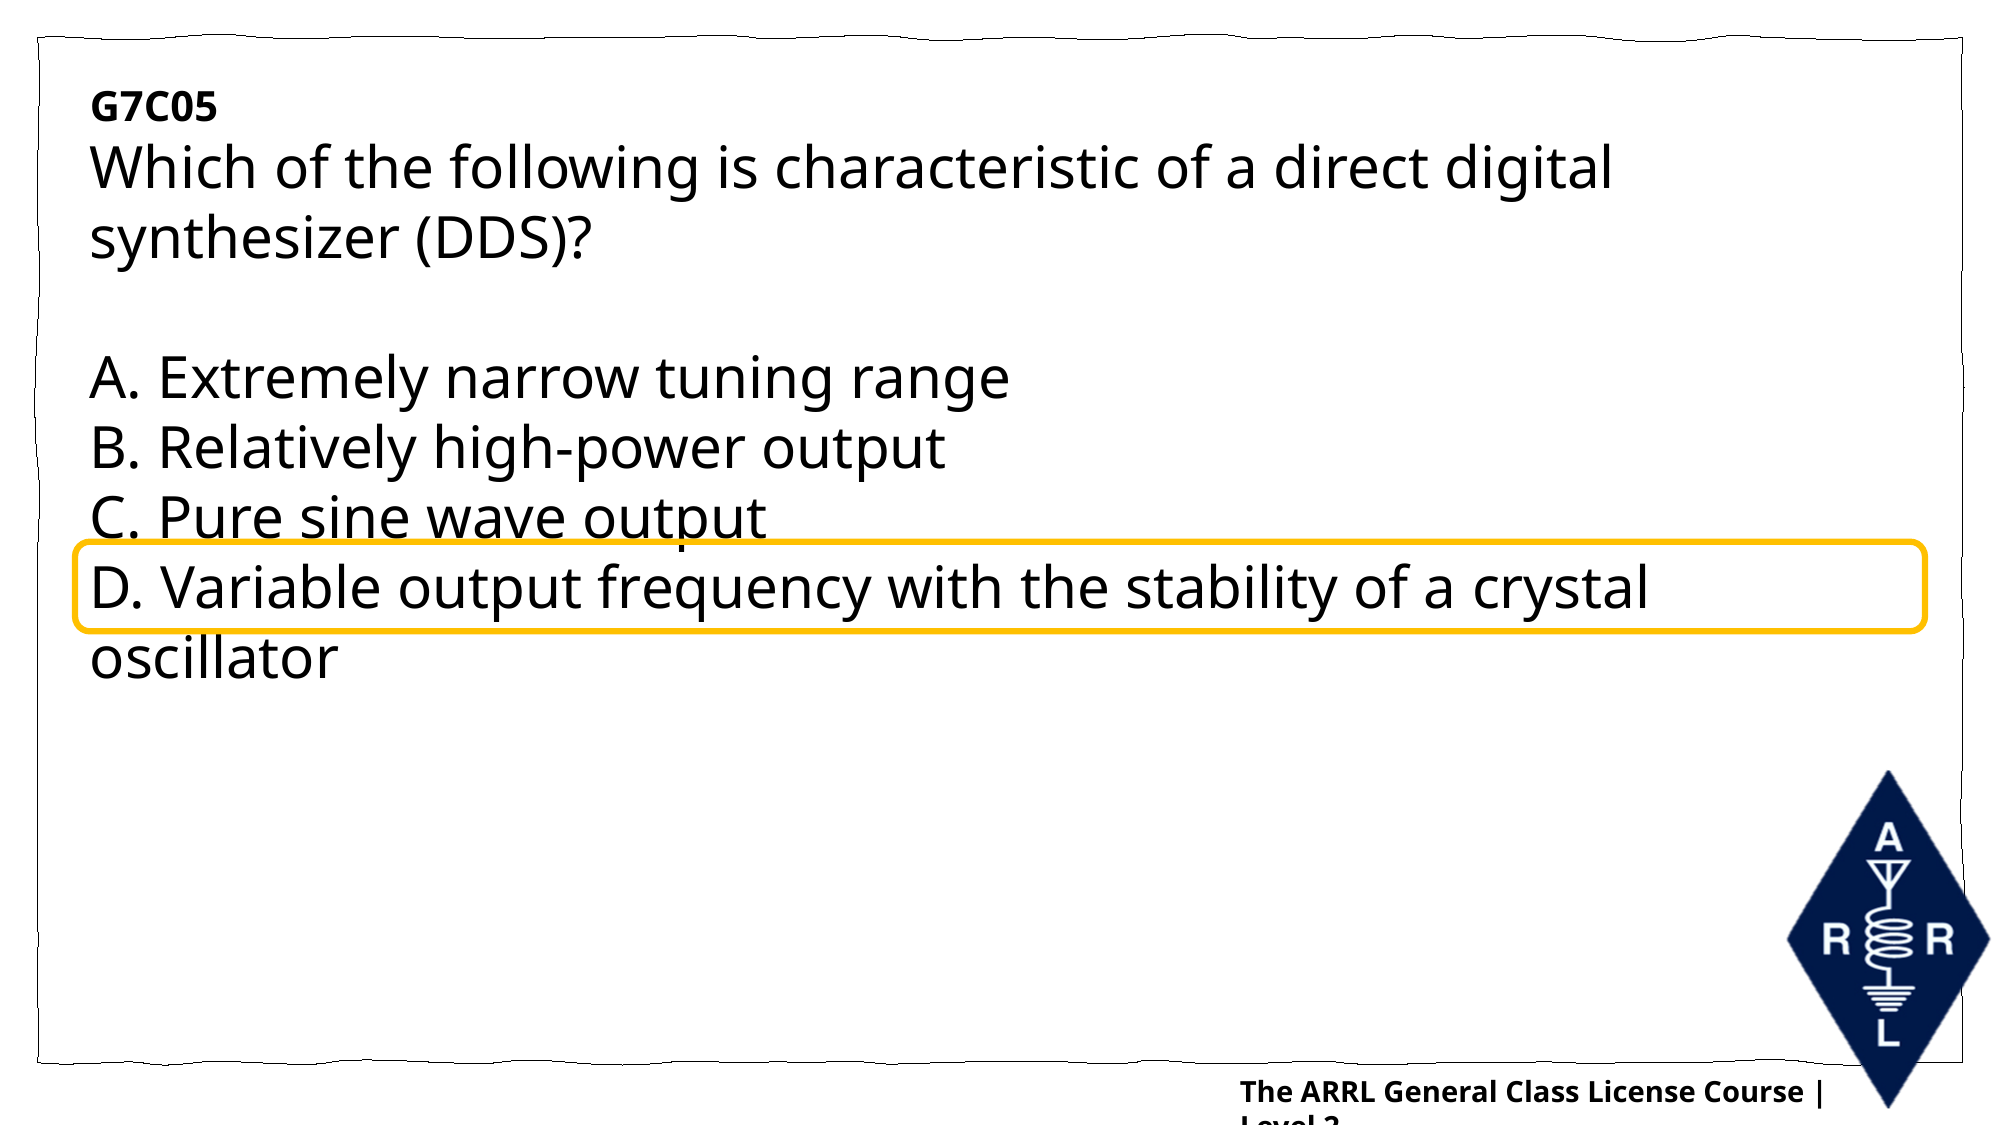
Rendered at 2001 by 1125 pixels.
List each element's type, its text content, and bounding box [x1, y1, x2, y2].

text_box [73, 540, 1927, 633]
picture [1773, 752, 1999, 1125]
text_box G7C05 Which of the following is characteristic of a direct digital synthesizer (DDS)? A. Extremely narrow tuning range B. Relatively high-power output C. Pure sine wave output D. Variable output frequency with the stability of a crystal oscillator [75, 72, 1850, 548]
text_box G7C05 Which of the following is characteristic of a direct digital synthesizer (DDS)? A. Extremely narrow tuning range B. Relatively high-power output C. Pure sine wave output D. Variable output frequency with the stability of a crystal oscillator [75, 625, 1850, 698]
